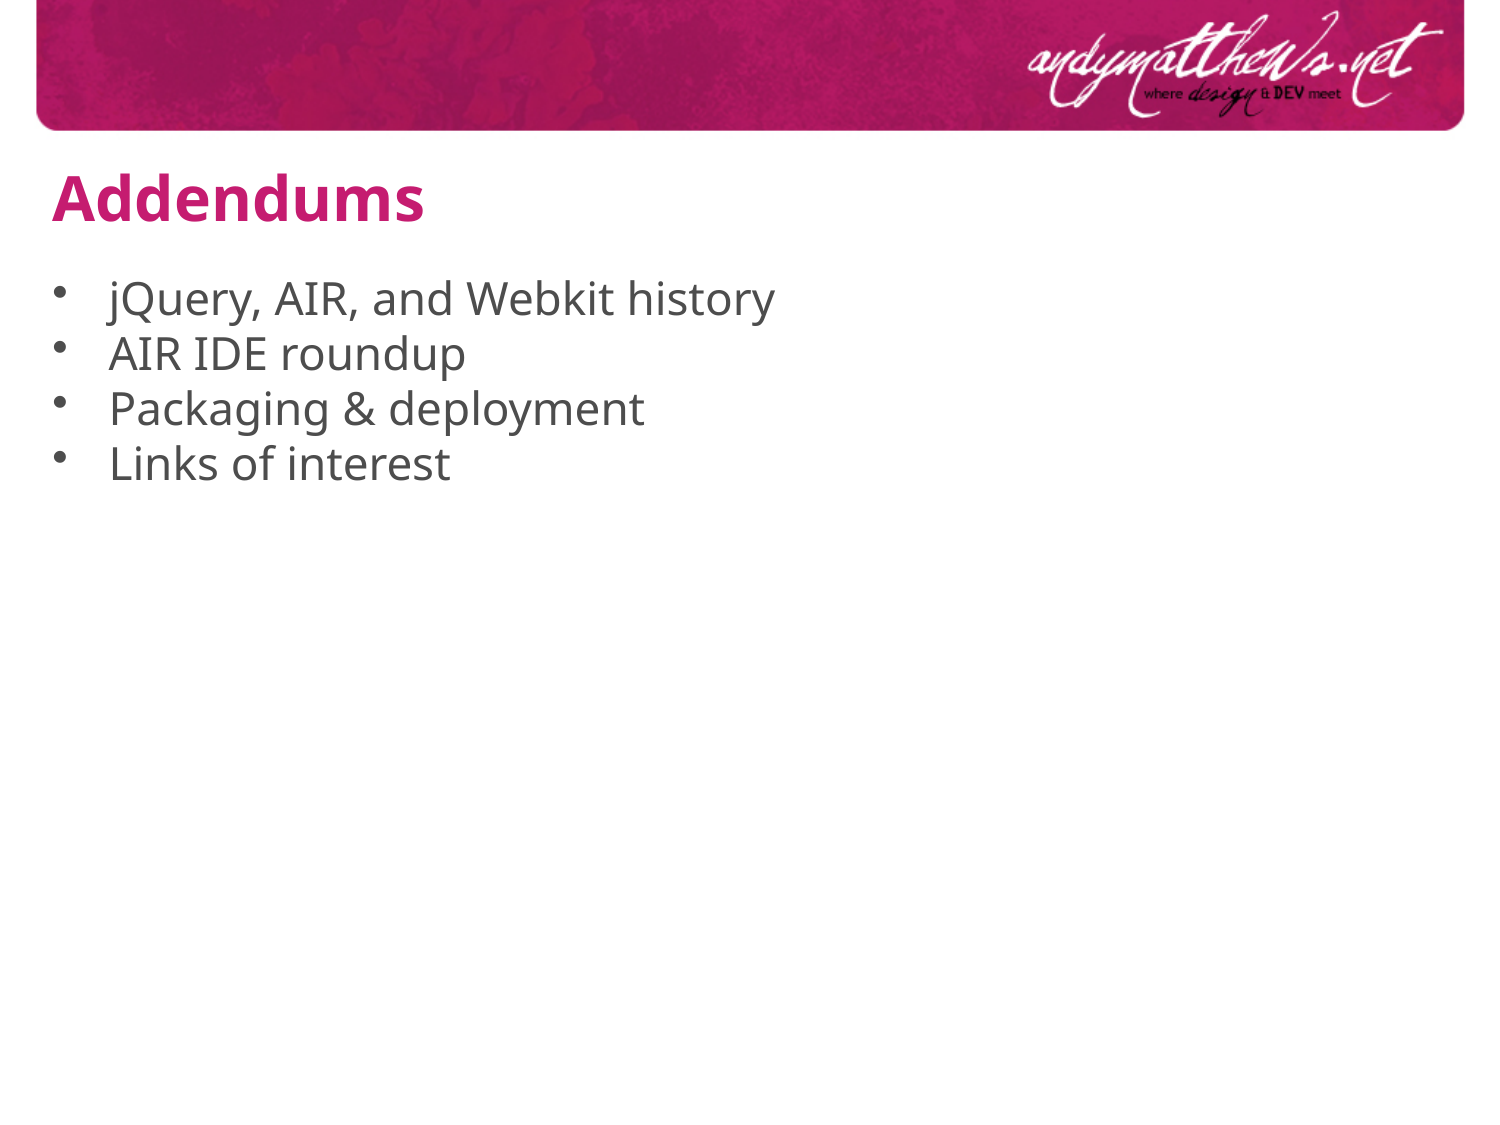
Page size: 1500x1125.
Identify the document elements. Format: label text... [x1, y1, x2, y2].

picture [0, 0, 1500, 1125]
text_box Addendums [37, 149, 1463, 244]
text_box jQuery, AIR, and Webkit history AIR IDE roundup Packaging & deployment Links of interest [37, 262, 1463, 1088]
